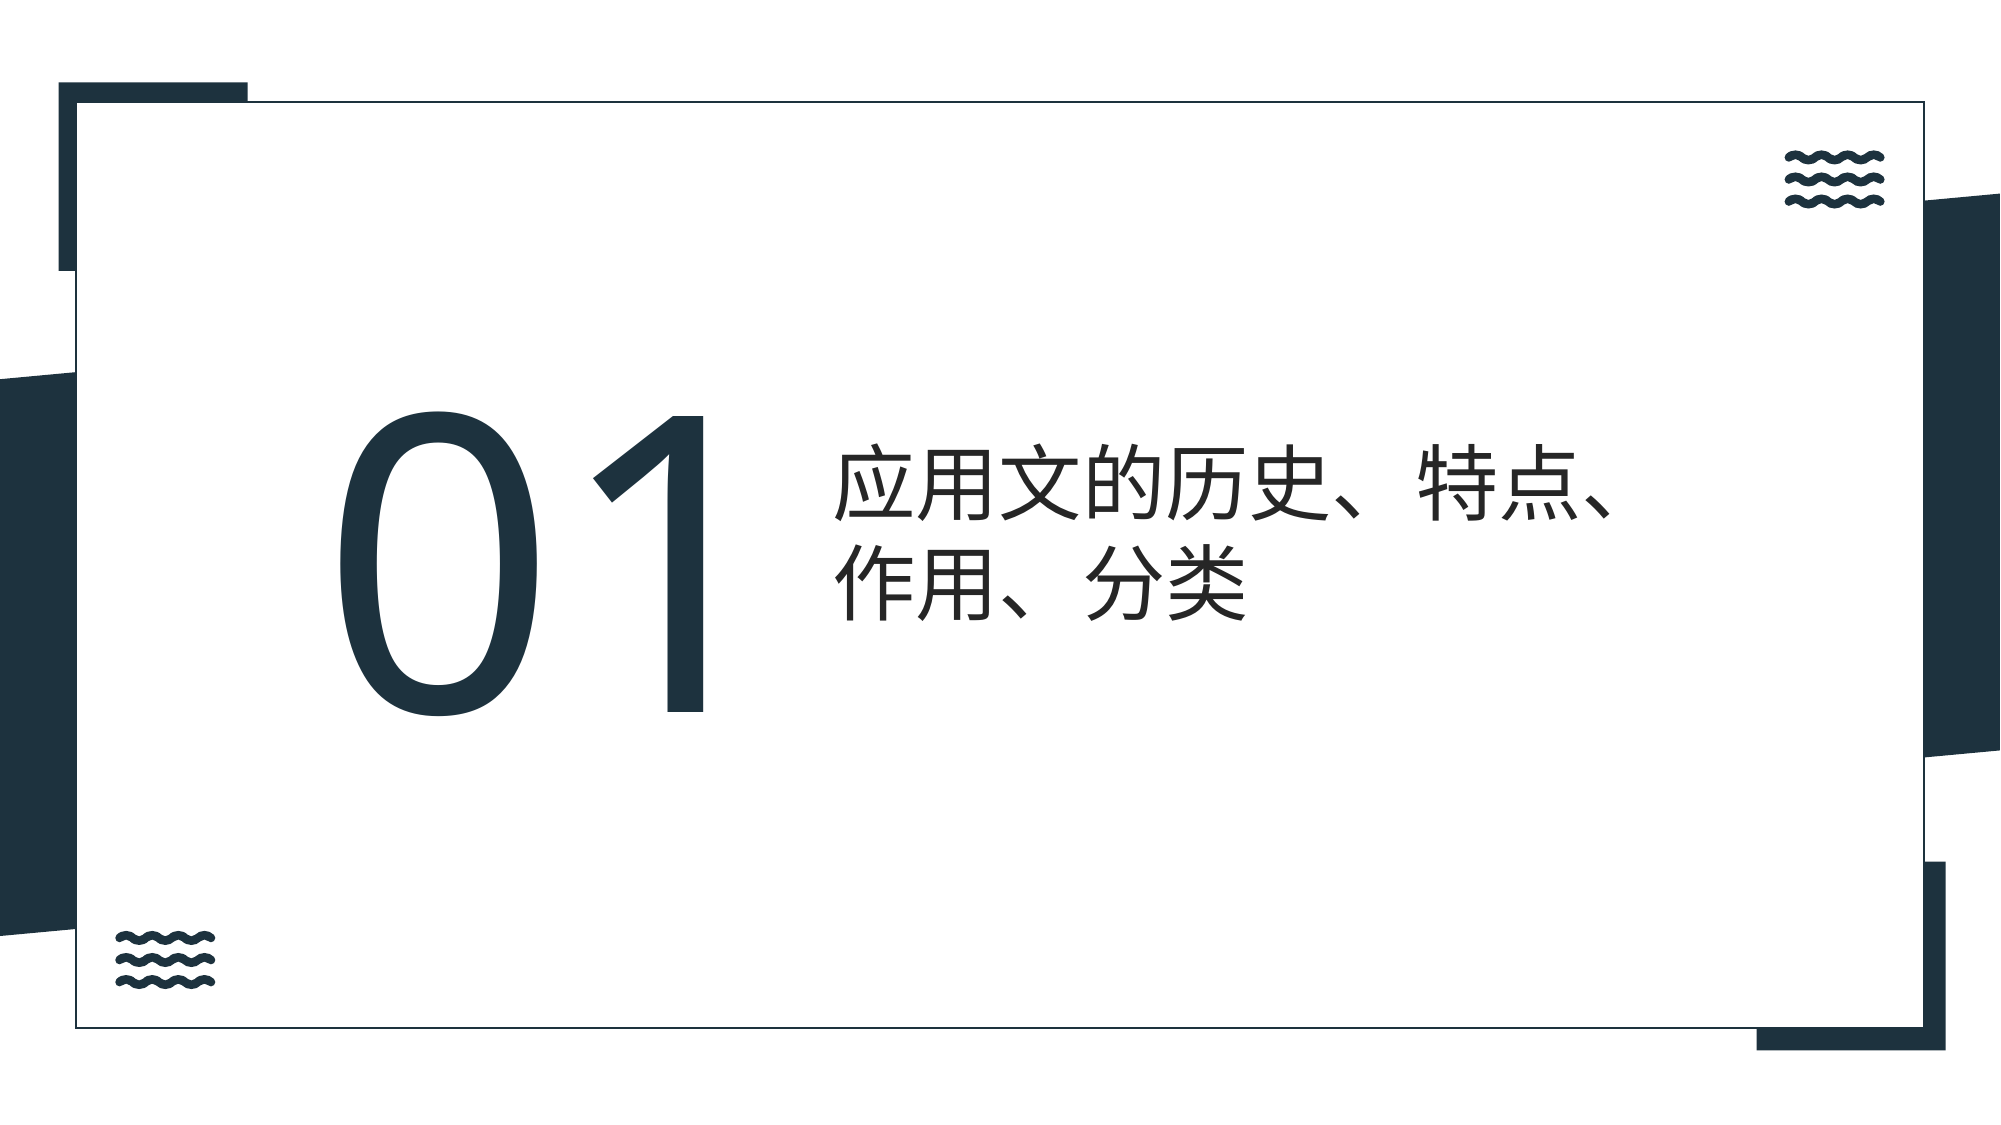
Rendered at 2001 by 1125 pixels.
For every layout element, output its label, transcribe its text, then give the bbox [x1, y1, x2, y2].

text_box [1784, 150, 1885, 165]
text_box [115, 930, 216, 946]
text_box [1784, 194, 1885, 209]
text_box [1756, 861, 1947, 1051]
text_box [115, 952, 216, 968]
text_box [115, 975, 216, 990]
text_box [0, 371, 75, 938]
text_box 01 [216, 290, 898, 803]
text_box [1925, 192, 2000, 759]
text_box [75, 101, 1925, 1029]
text_box 应用文的历史、特点、作用、分类 [817, 423, 1625, 639]
text_box [1784, 172, 1885, 187]
text_box [58, 81, 249, 272]
